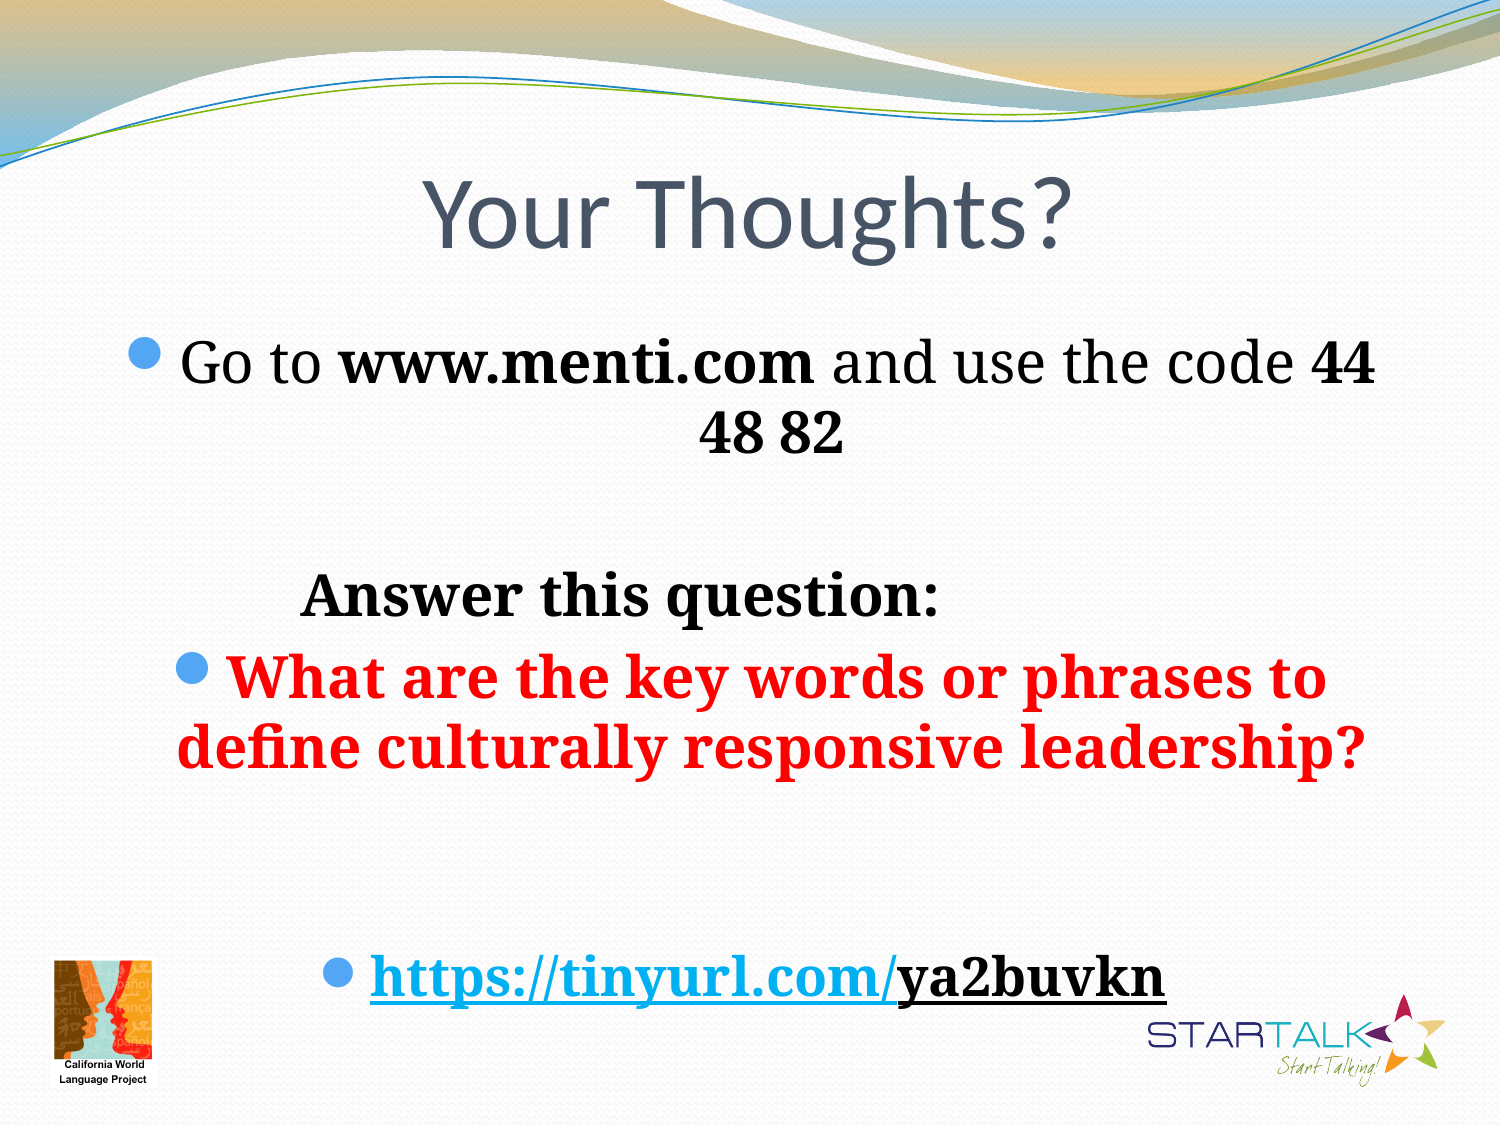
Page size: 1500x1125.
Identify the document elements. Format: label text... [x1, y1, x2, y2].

list Go to www.menti.com and use the code 44 48 82 Answer this question: What are the key words or phrases to define culturally responsive leadership? https://tinyurl.com/ya2buvkn [74, 317, 1426, 1038]
picture [50, 956, 158, 1088]
picture [1148, 994, 1446, 1087]
title Your Thoughts? [74, 115, 1426, 270]
